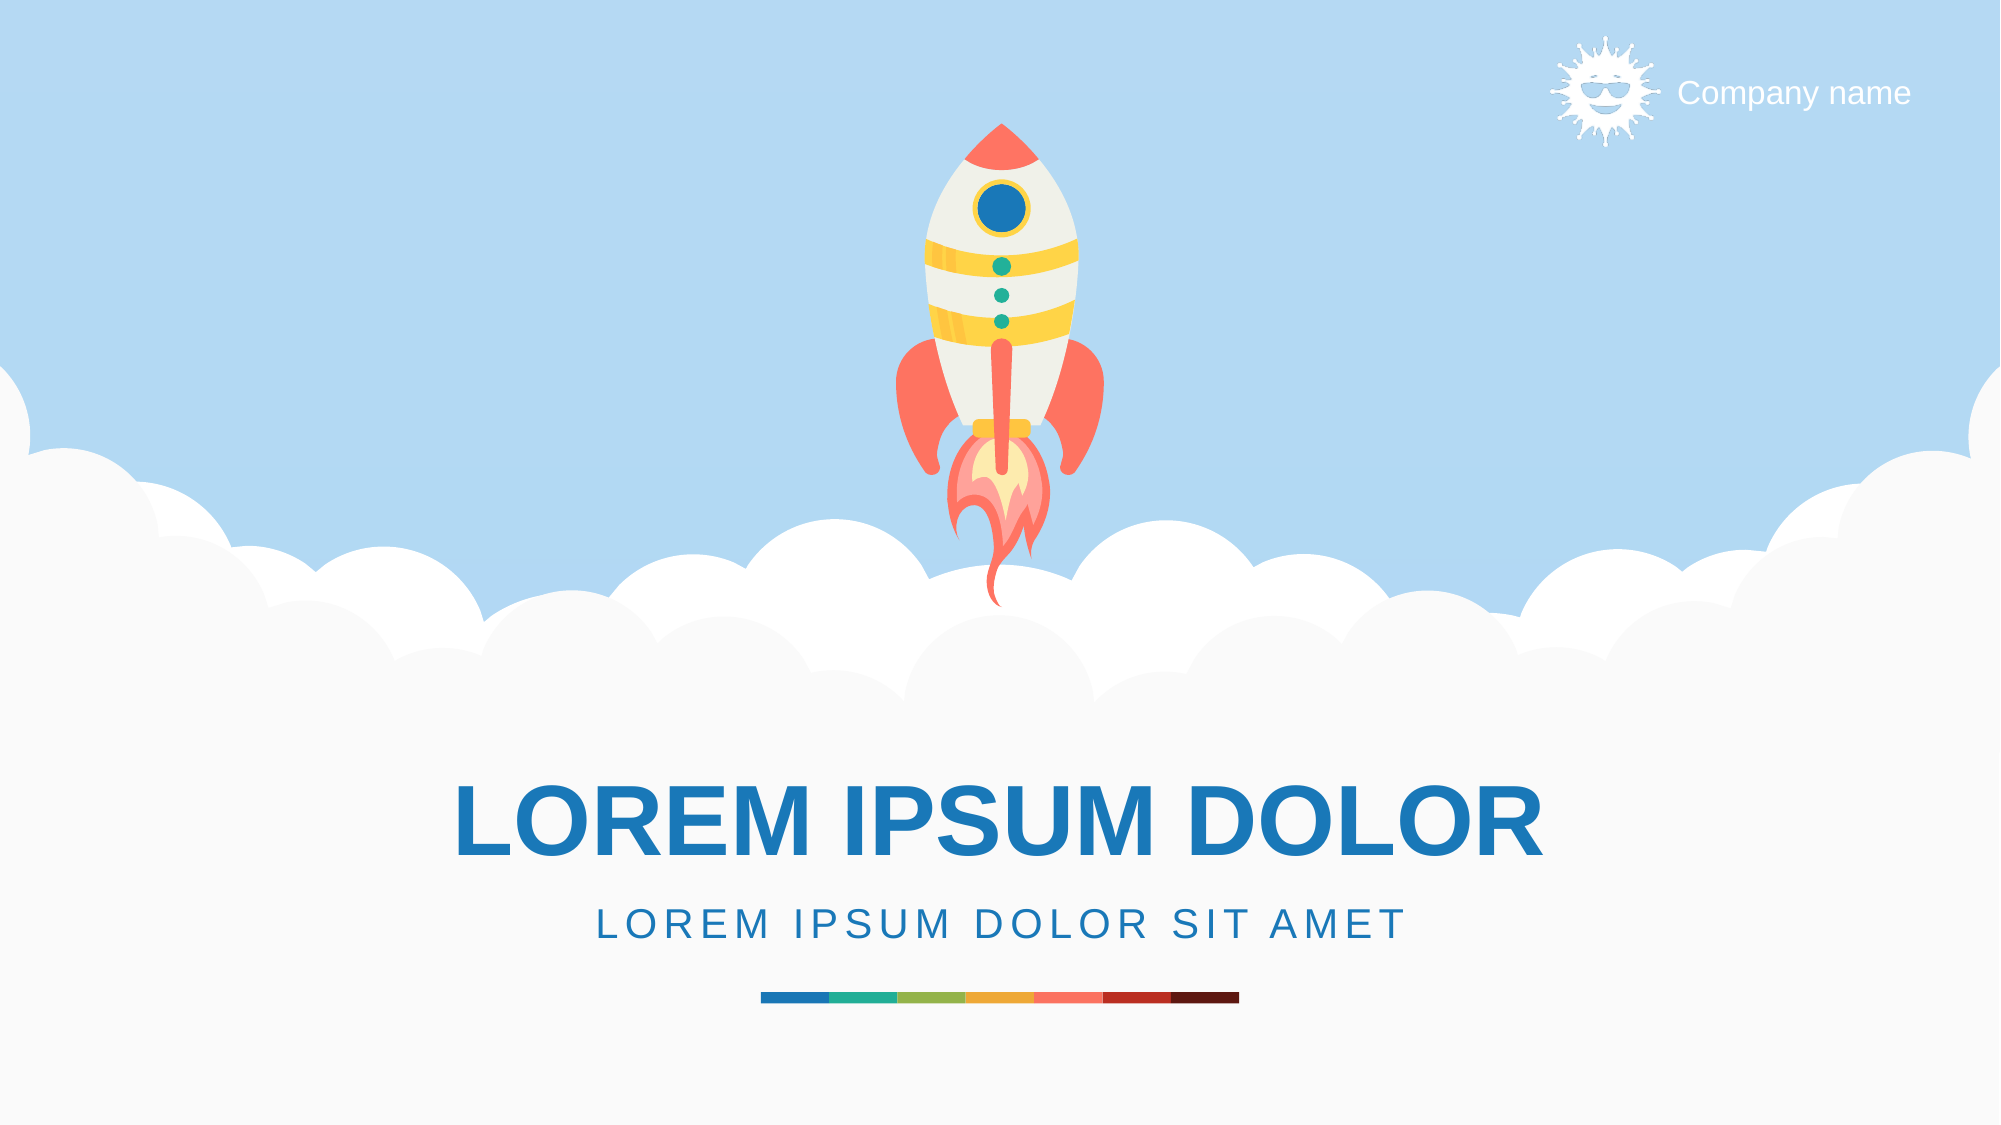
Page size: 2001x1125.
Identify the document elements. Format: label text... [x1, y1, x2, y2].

picture [1550, 36, 1661, 147]
subtitle LOREM IPSUM DOLOR SIT AMET [249, 894, 1750, 973]
title LOREM IPSUM DOLOR [249, 650, 1750, 885]
